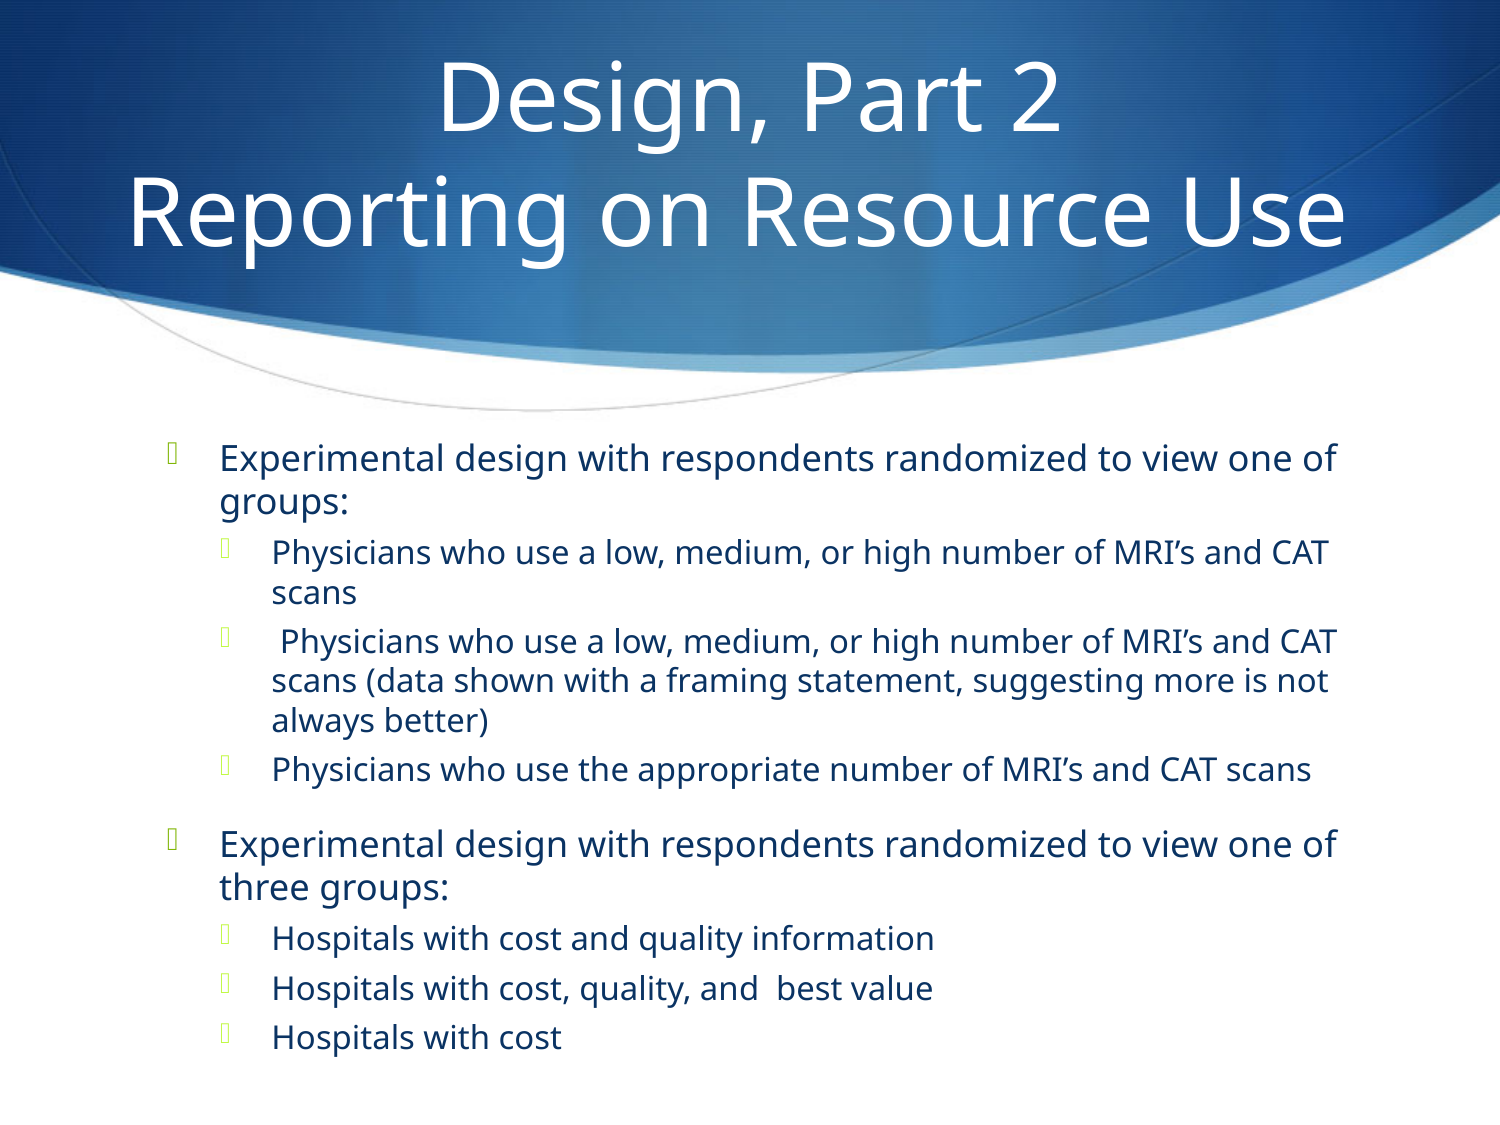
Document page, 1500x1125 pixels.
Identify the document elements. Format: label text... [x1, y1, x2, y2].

list Experimental design with respondents randomized to view one of groups: Physicians who use a low, medium, or high number of MRI’s and CAT scans Physicians who use a low, medium, or high number of MRI’s and CAT scans (data shown with a framing statement, suggesting more is not always better) Physicians who use the appropriate number of MRI’s and CAT scans Experimental design with respondents randomized to view one of three groups: Hospitals with cost and quality information Hospitals with cost, quality, and best value Hospitals with cost [151, 427, 1356, 1125]
picture [0, 0, 1500, 1125]
title Design, Part 2 Reporting on Resource Use [75, 56, 1425, 245]
